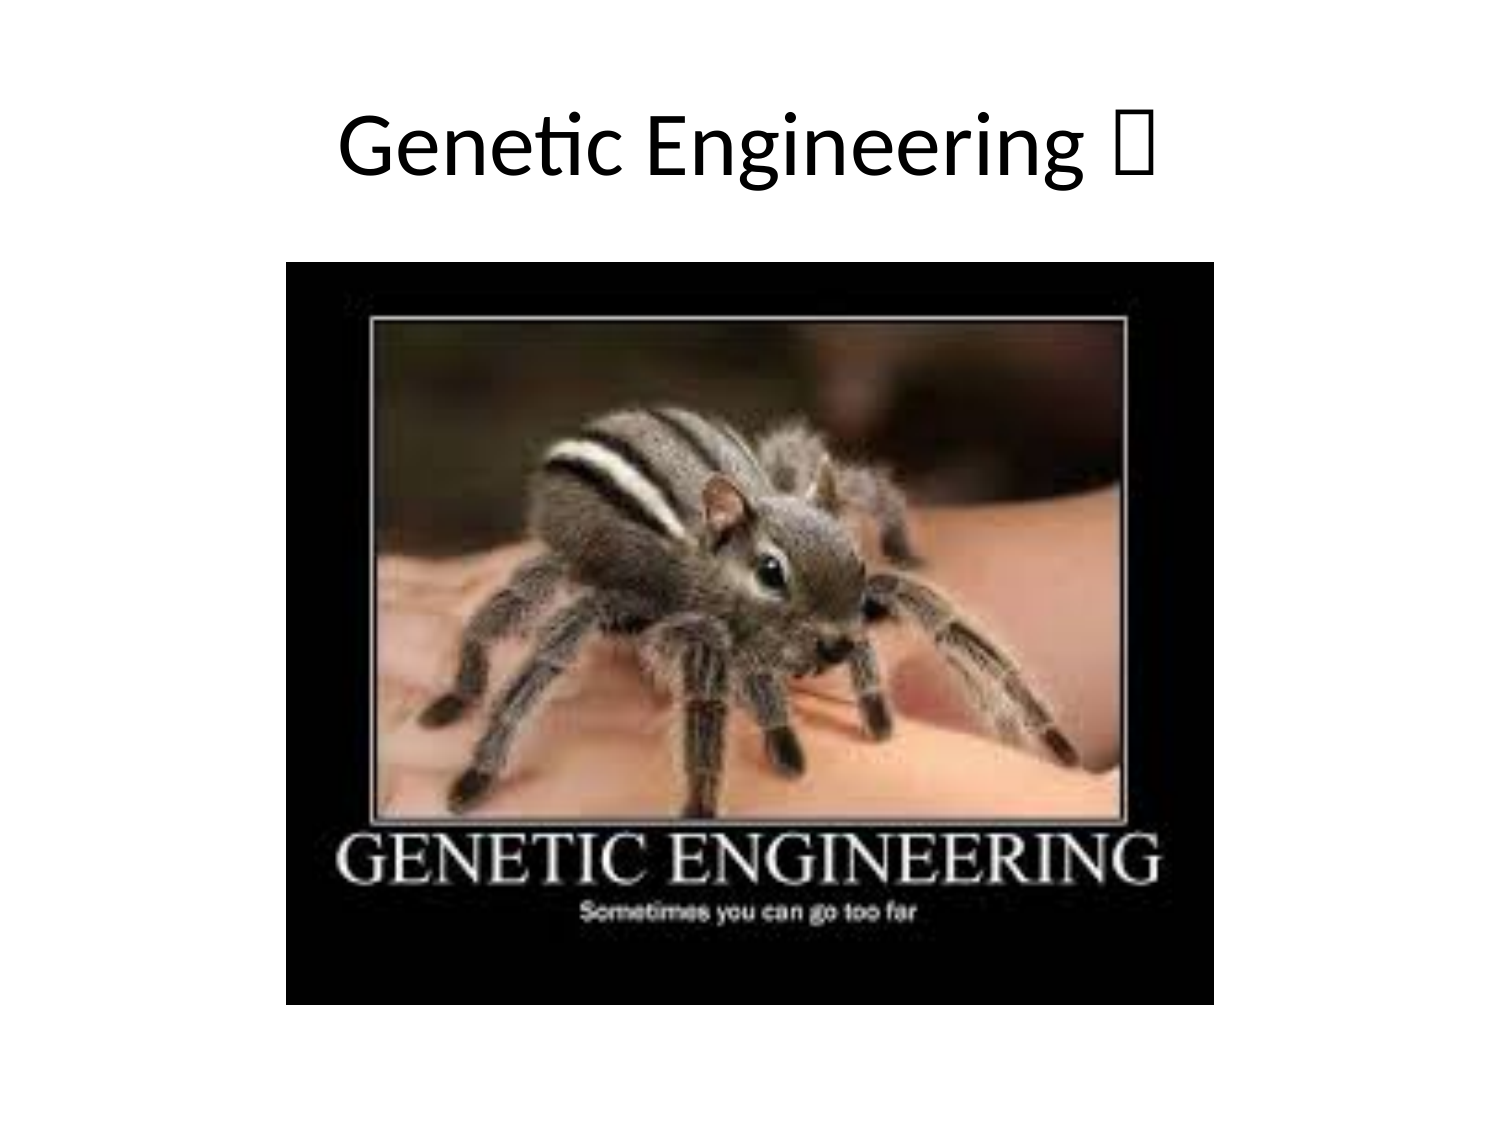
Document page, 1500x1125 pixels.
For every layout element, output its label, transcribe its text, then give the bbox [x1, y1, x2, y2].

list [74, 262, 1426, 1006]
title Genetic Engineering  [75, 45, 1425, 233]
